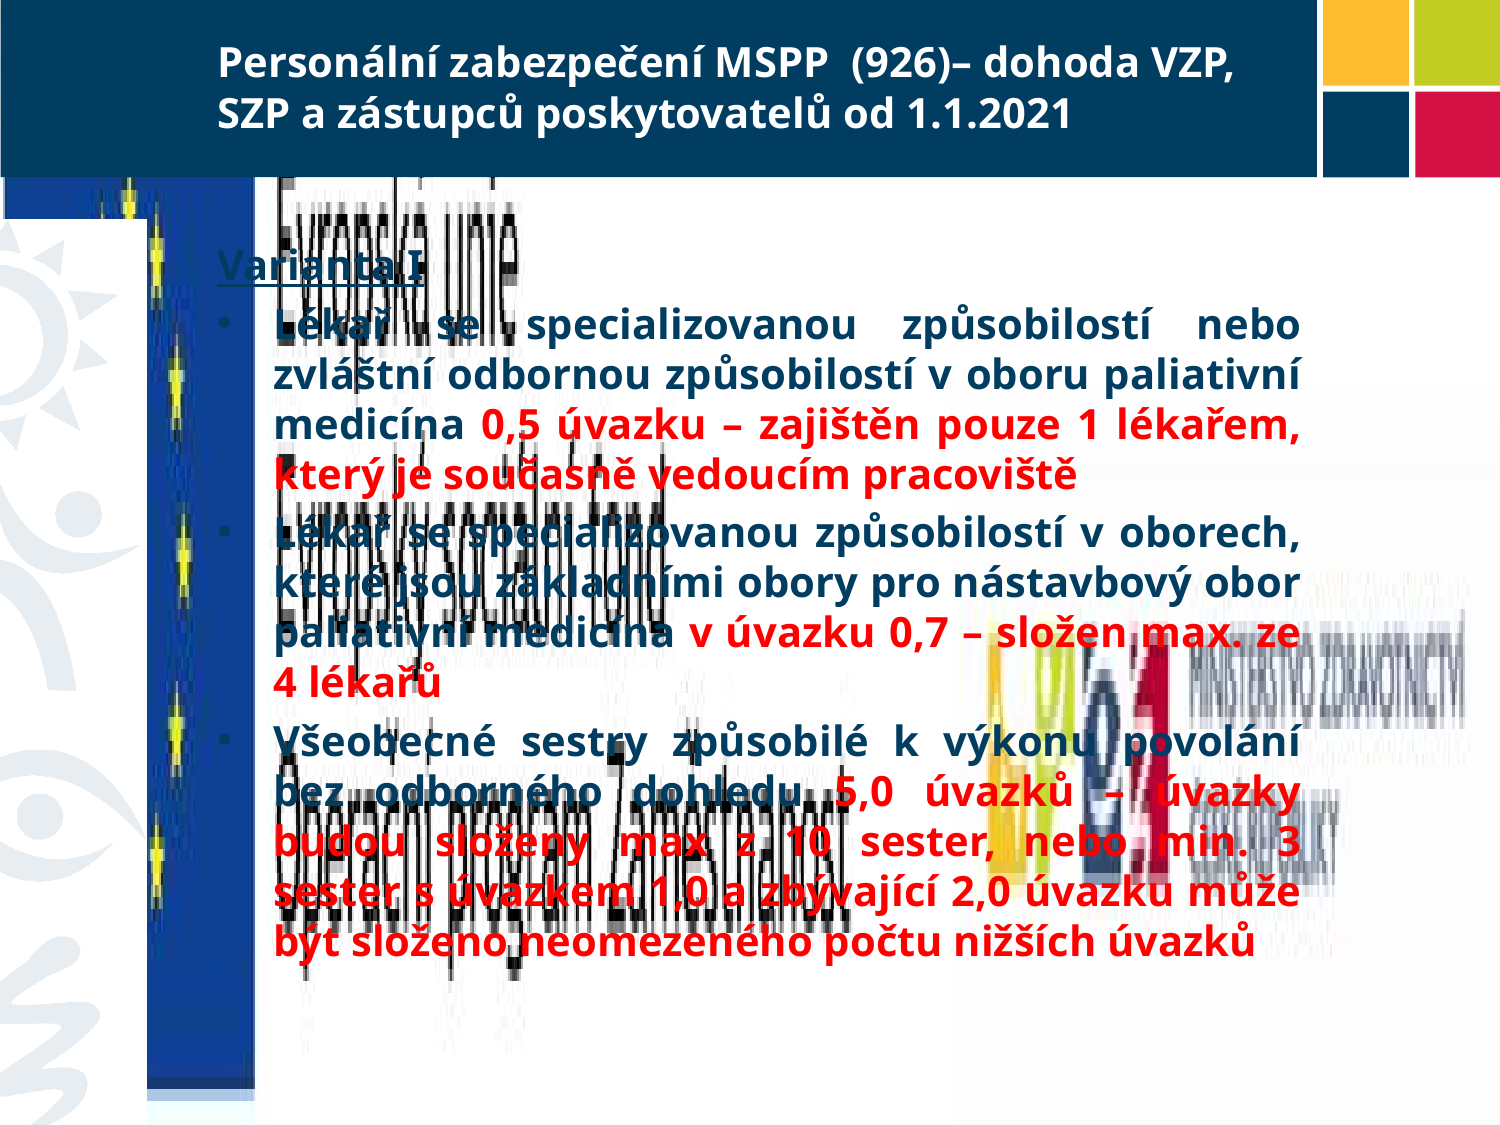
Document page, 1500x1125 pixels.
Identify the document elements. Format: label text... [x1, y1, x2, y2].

picture [0, 0, 1500, 1125]
list Varianta I Lékař se specializovanou způsobilostí nebo zvláštní odbornou způsobilostí v oboru paliativní medicína 0,5 úvazku – zajištěn pouze 1 lékařem, který je současně vedoucím pracoviště Lékař se specializovanou způsobilostí v oborech, které jsou základními obory pro nástavbový obor paliativní medicína v úvazku 0,7 – složen max. ze 4 lékařů Všeobecné sestry způsobilé k výkonu povolání bez odborného dohledu 5,0 úvazků – úvazky budou složeny max z 10 sester, nebo min. 3 sester s úvazkem 1,0 a zbývající 2,0 úvazku může být složeno neomezeného počtu nižších úvazků [202, 231, 1317, 929]
title Personální zabezpečení MSPP (926)– dohoda VZP, SZP a zástupců poskytovatelů od 1.1.2021 [202, 0, 1317, 173]
